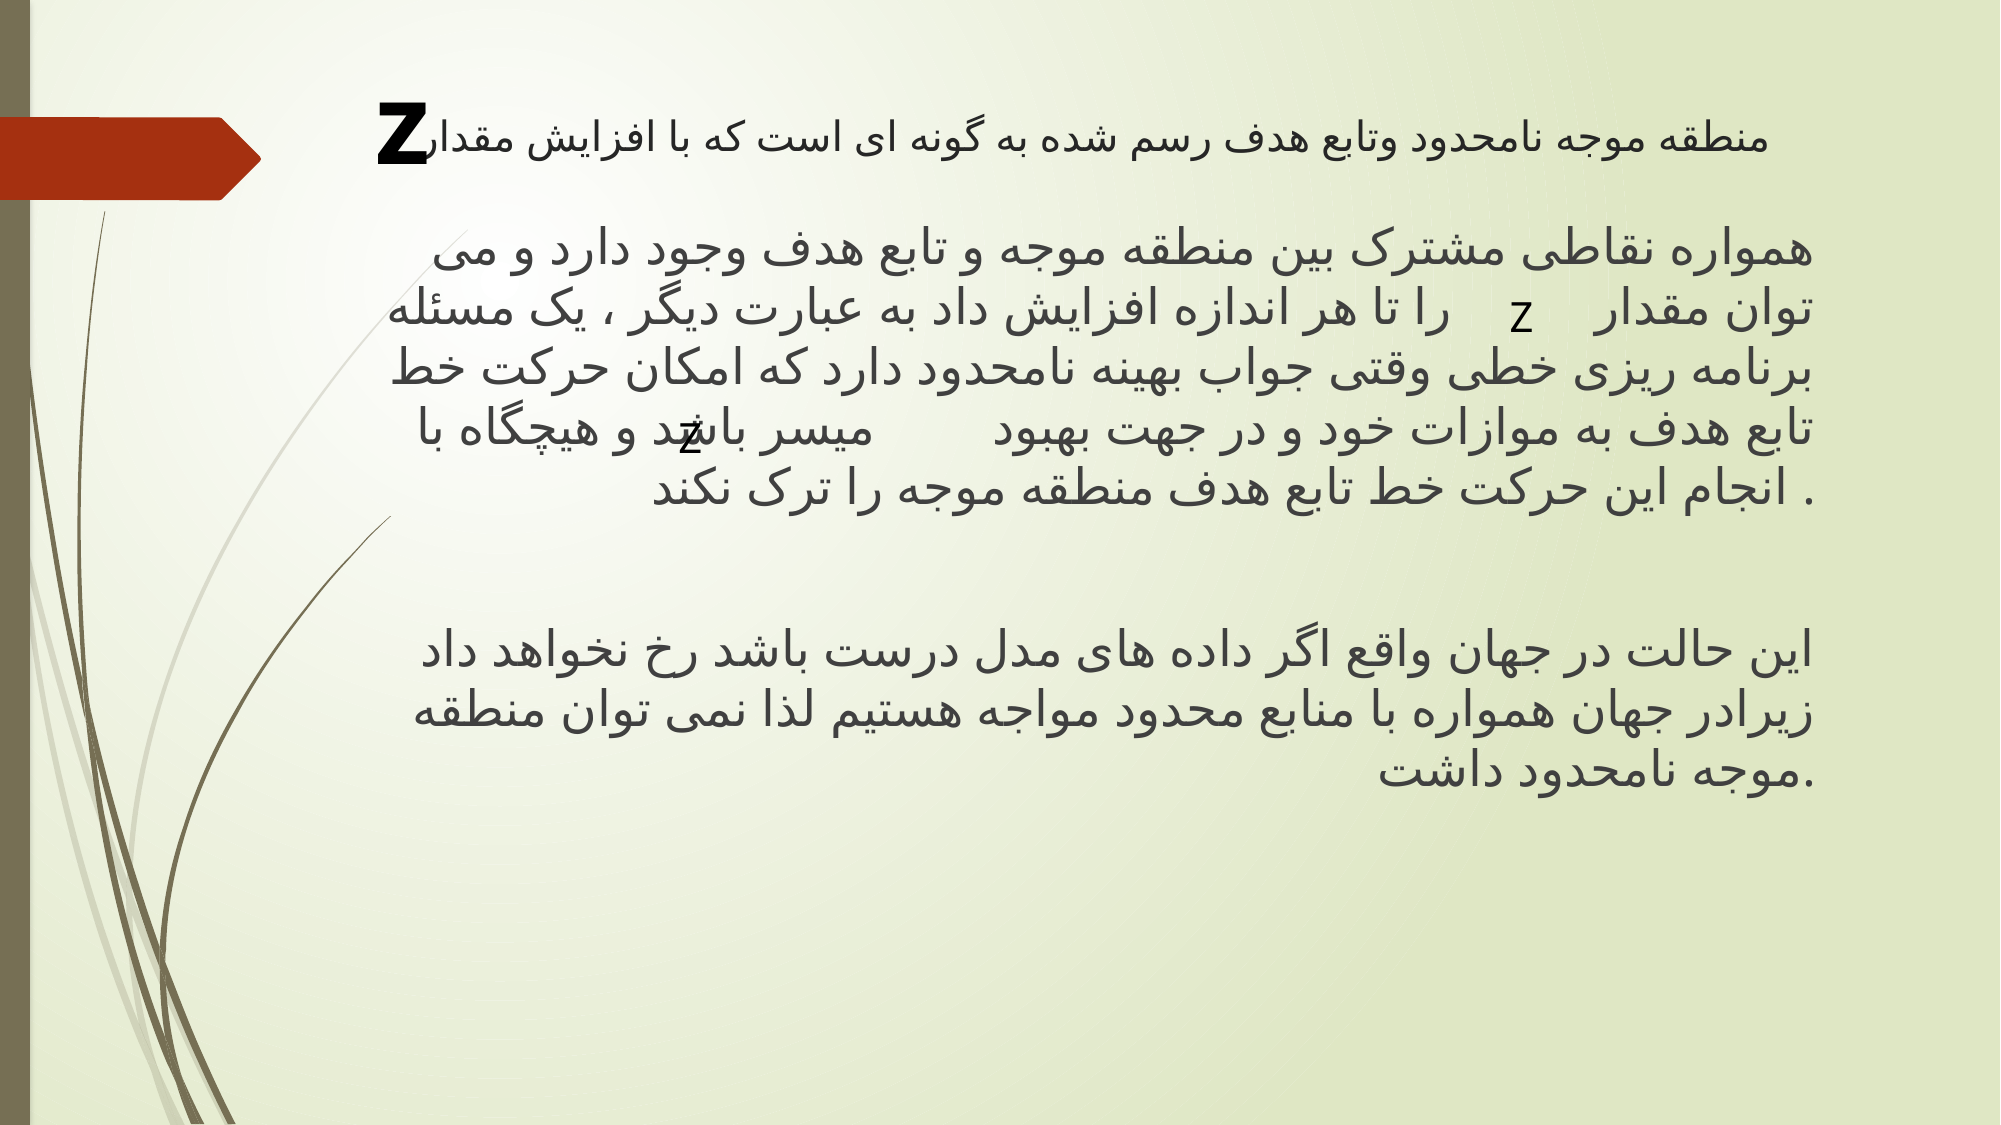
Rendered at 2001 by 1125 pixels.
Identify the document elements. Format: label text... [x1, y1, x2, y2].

text_box Z [1451, 283, 1592, 484]
list همواره نقاطی مشترک بین منطقه موجه و تابع هدف وجود دارد و می توان مقدار را تا هر اندازه افزایش داد به عبارت دیگر ، یک مسئله برنامه ریزی خطی وقتی جواب بهینه نامحدود دارد که امکان حرکت خط تابع هدف به موازات خود و در جهت بهبود میسر باشد و هیچگاه با انجام این حرکت خط تابع هدف منطقه موجه را ترک نکند . این حالت در جهان واقع اگر داده های مدل درست باشد رخ نخواهد داد زیرادر جهان همواره با منابع محدود مواجه هستیم لذا نمی توان منطقه موجه نامحدود داشت. [368, 207, 1831, 828]
text_box z [360, 44, 446, 195]
title منطقه موجه نامحدود وتابع هدف رسم شده به گونه ای است که با افزایش مقدار [403, 102, 1888, 313]
text_box Z [620, 404, 761, 605]
